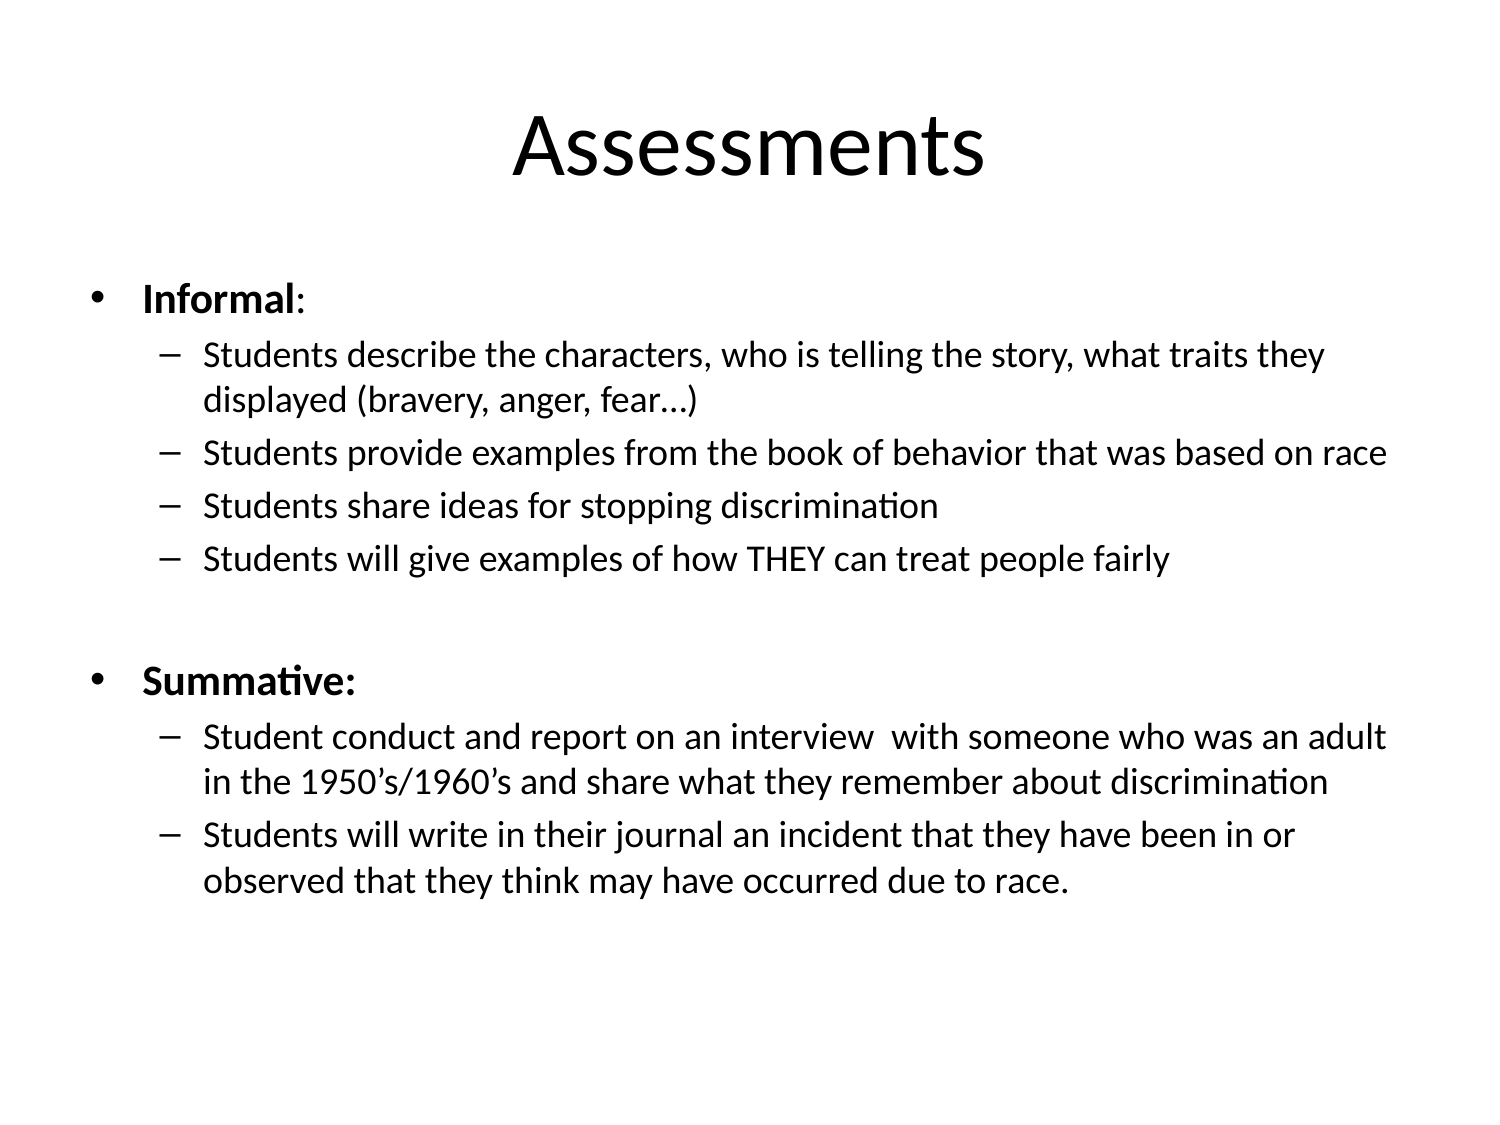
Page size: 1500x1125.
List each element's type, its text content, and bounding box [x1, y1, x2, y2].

list Informal: Students describe the characters, who is telling the story, what traits they displayed (bravery, anger, fear…) Students provide examples from the book of behavior that was based on race Students share ideas for stopping discrimination Students will give examples of how THEY can treat people fairly Summative: Student conduct and report on an interview with someone who was an adult in the 1950’s/1960’s and share what they remember about discrimination Students will write in their journal an incident that they have been in or observed that they think may have occurred due to race. [75, 262, 1425, 1005]
title Assessments [75, 45, 1425, 233]
